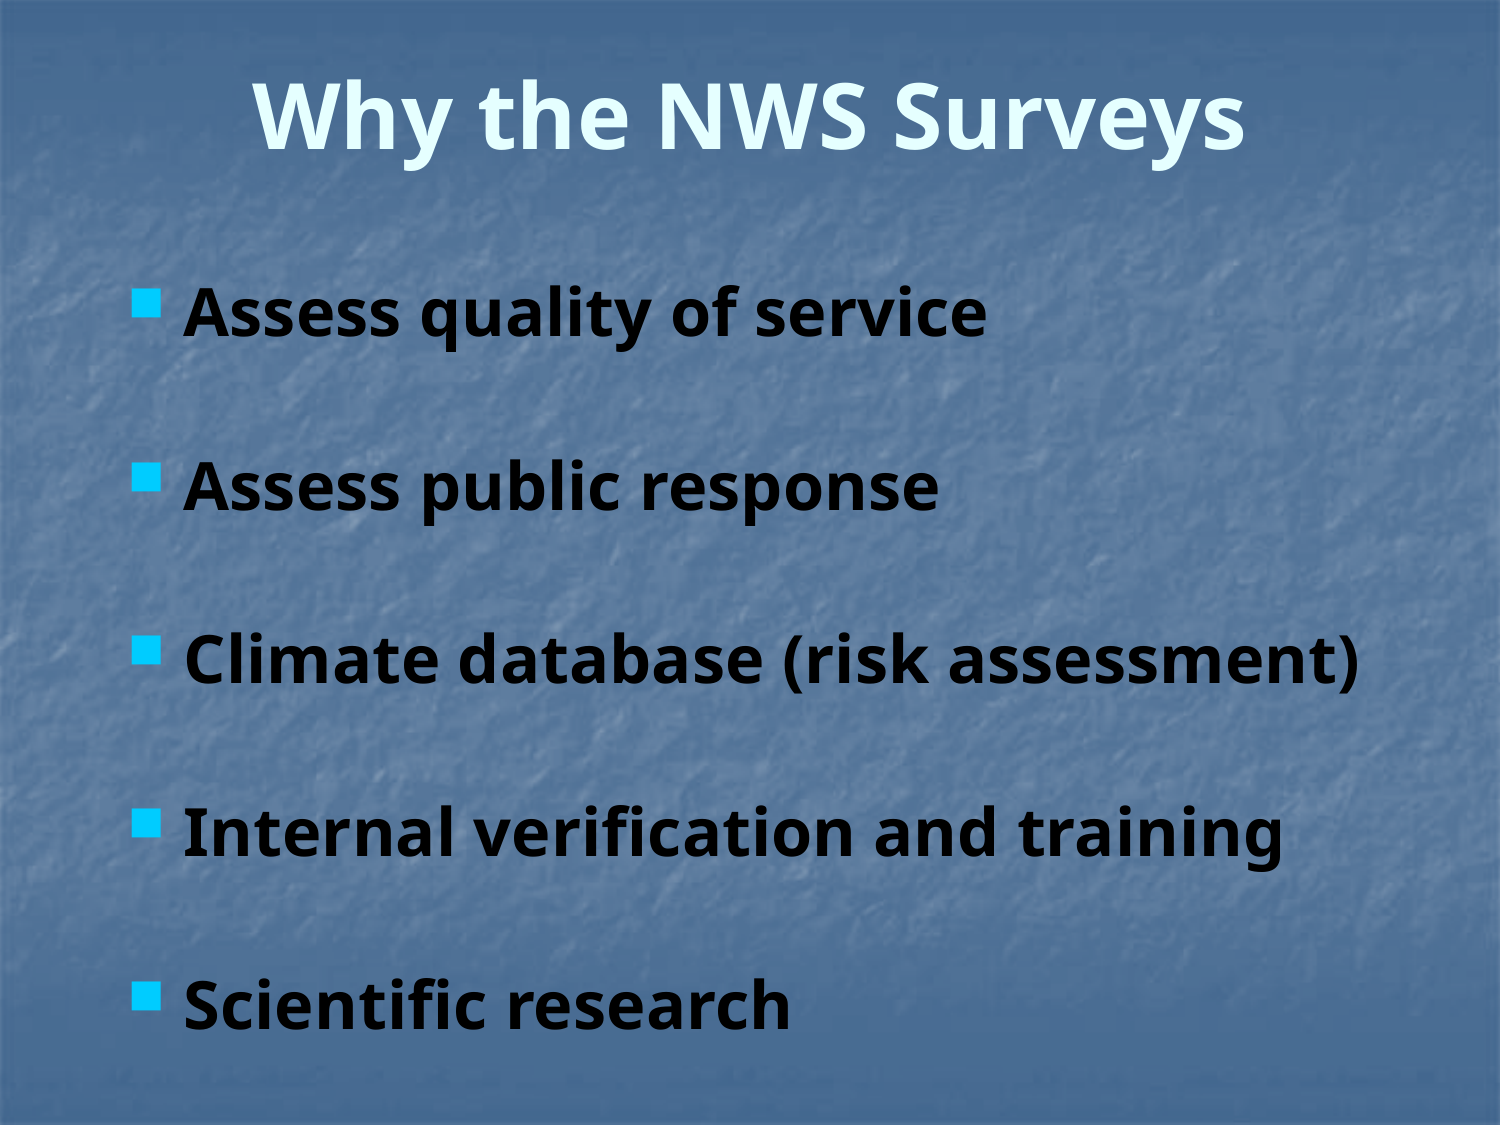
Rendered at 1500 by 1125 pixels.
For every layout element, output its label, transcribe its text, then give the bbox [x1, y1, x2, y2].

list Assess quality of service Assess public response Climate database (risk assessment) Internal verification and training Scientific research [112, 262, 1401, 1125]
title Why the NWS Surveys [74, 0, 1426, 226]
